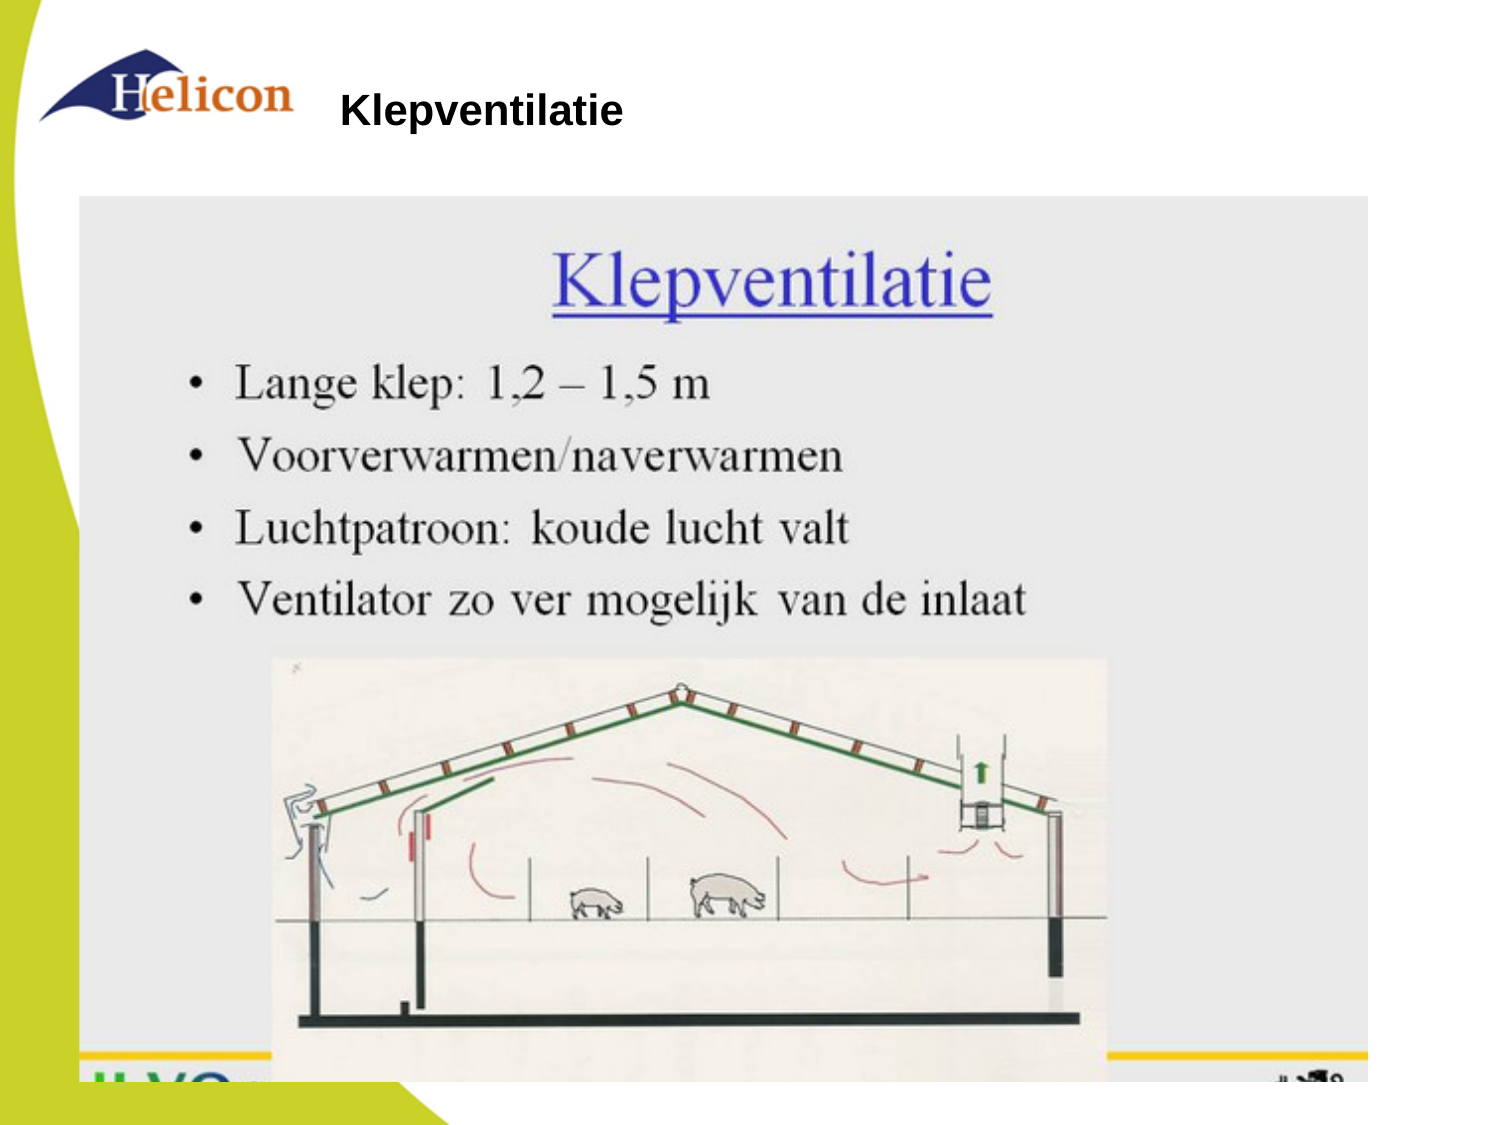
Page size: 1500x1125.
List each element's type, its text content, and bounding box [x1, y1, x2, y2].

title Klepventilatie [324, 54, 1415, 161]
picture [0, 0, 1500, 1125]
